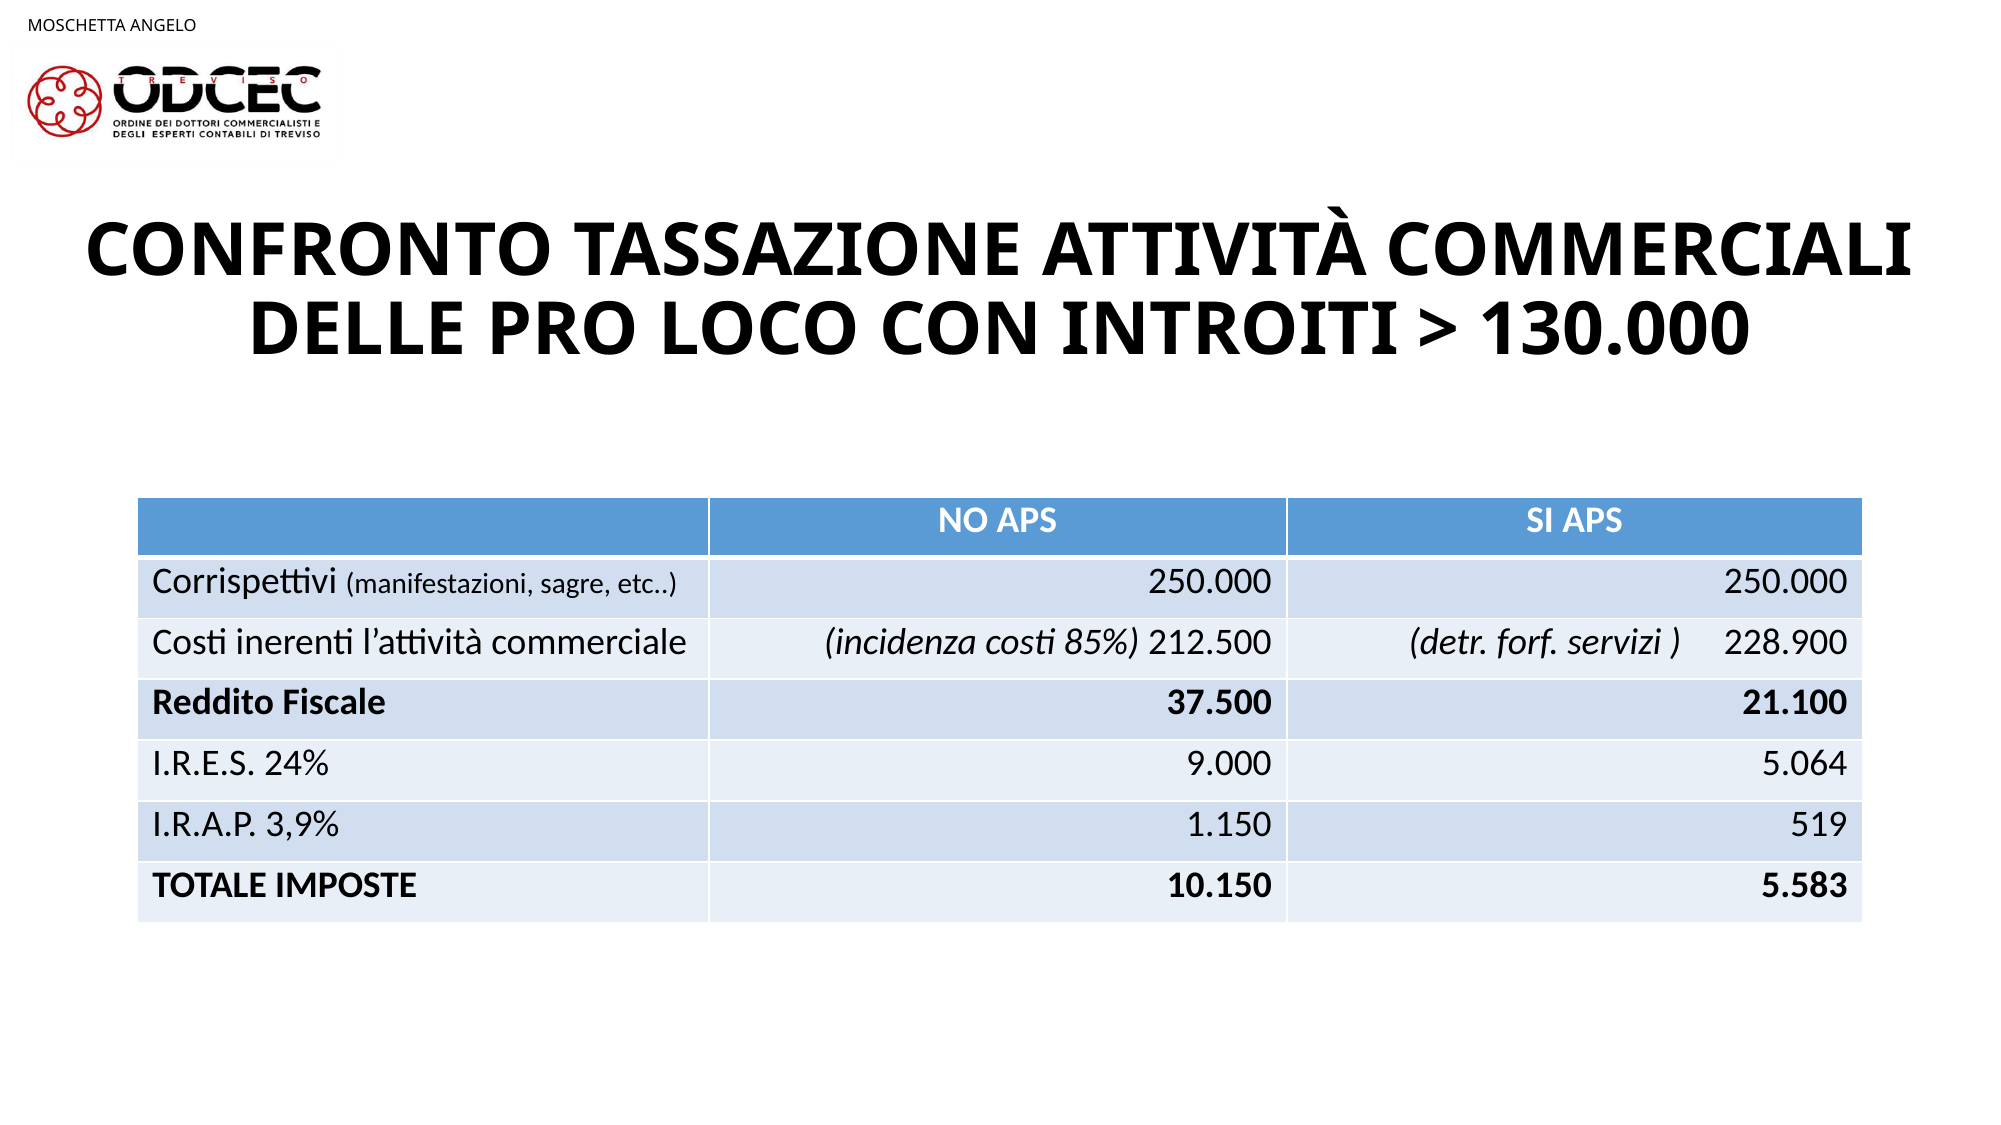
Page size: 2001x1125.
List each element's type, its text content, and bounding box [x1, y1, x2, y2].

table_cell 10.150 [710, 863, 1286, 922]
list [12, 44, 339, 161]
table_cell Reddito Fiscale [138, 680, 708, 739]
table_cell 21.100 [1288, 680, 1862, 739]
title MOSCHETTA ANGELO [12, 3, 339, 44]
table_cell 250.000 [710, 560, 1286, 618]
table_cell 37.500 [710, 680, 1286, 739]
table_cell 519 [1288, 802, 1862, 861]
table_cell 5.583 [1288, 863, 1862, 922]
table_cell TOTALE IMPOSTE [138, 863, 708, 922]
table_header SI APS [1288, 498, 1862, 555]
text_box Confronto tassazione attività commerciali delle pro loco con introiti > 130.000 [56, 202, 1944, 380]
table_cell 250.000 [1288, 560, 1862, 618]
table_cell (detr. forf. servizi ) 228.900 [1288, 619, 1862, 678]
table_cell I.R.E.S. 24% [138, 741, 708, 800]
table_cell (incidenza costi 85%) 212.500 [710, 619, 1286, 678]
table_header [138, 498, 708, 555]
table_cell 1.150 [710, 802, 1286, 861]
table_cell 9.000 [710, 741, 1286, 800]
table_cell 5.064 [1288, 741, 1862, 800]
table_cell I.R.A.P. 3,9% [138, 802, 708, 861]
table_cell Costi inerenti l’attività commerciale [138, 619, 708, 678]
table_cell Corrispettivi (manifestazioni, sagre, etc..) [138, 560, 708, 618]
table_header NO APS [710, 498, 1286, 555]
